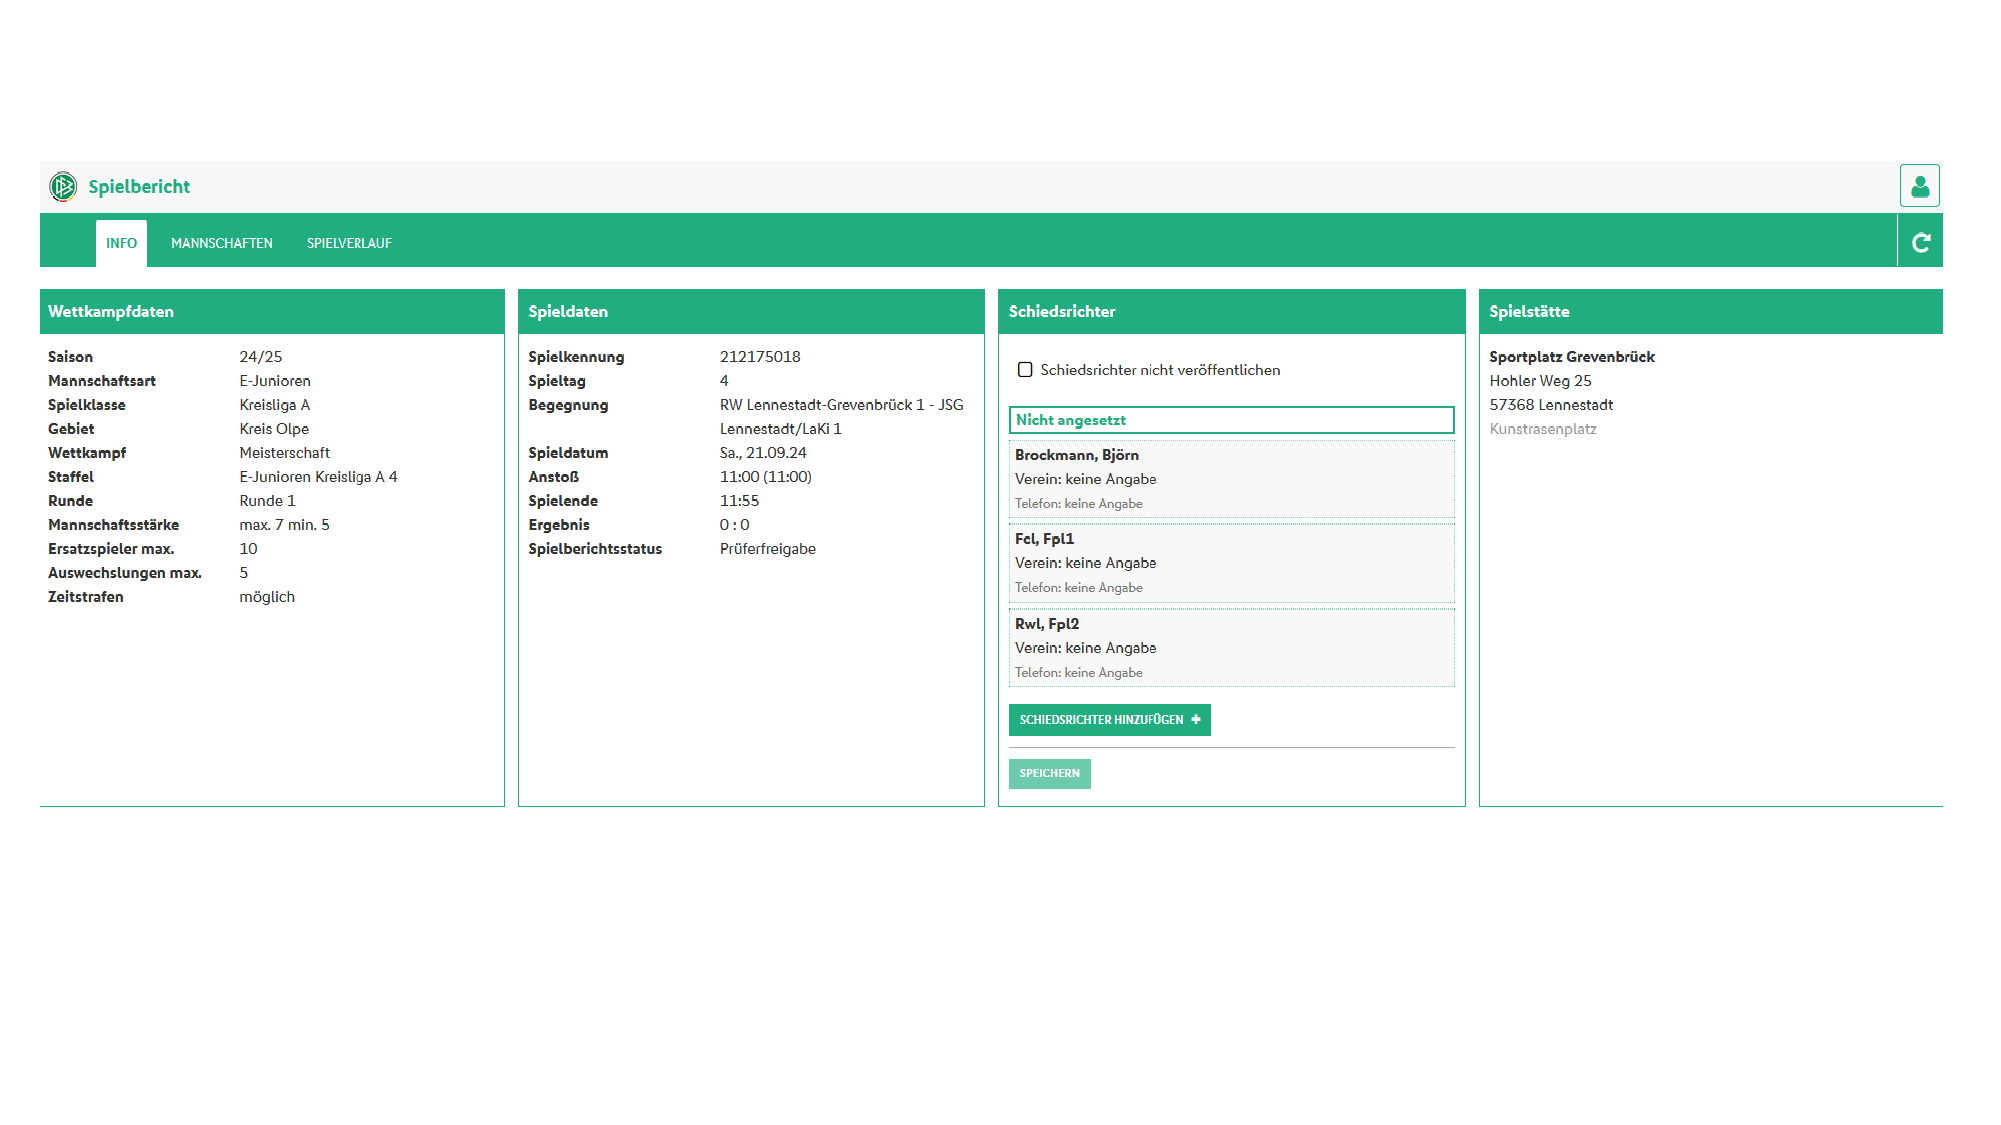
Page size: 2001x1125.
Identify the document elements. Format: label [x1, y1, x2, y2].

picture [40, 161, 1943, 816]
